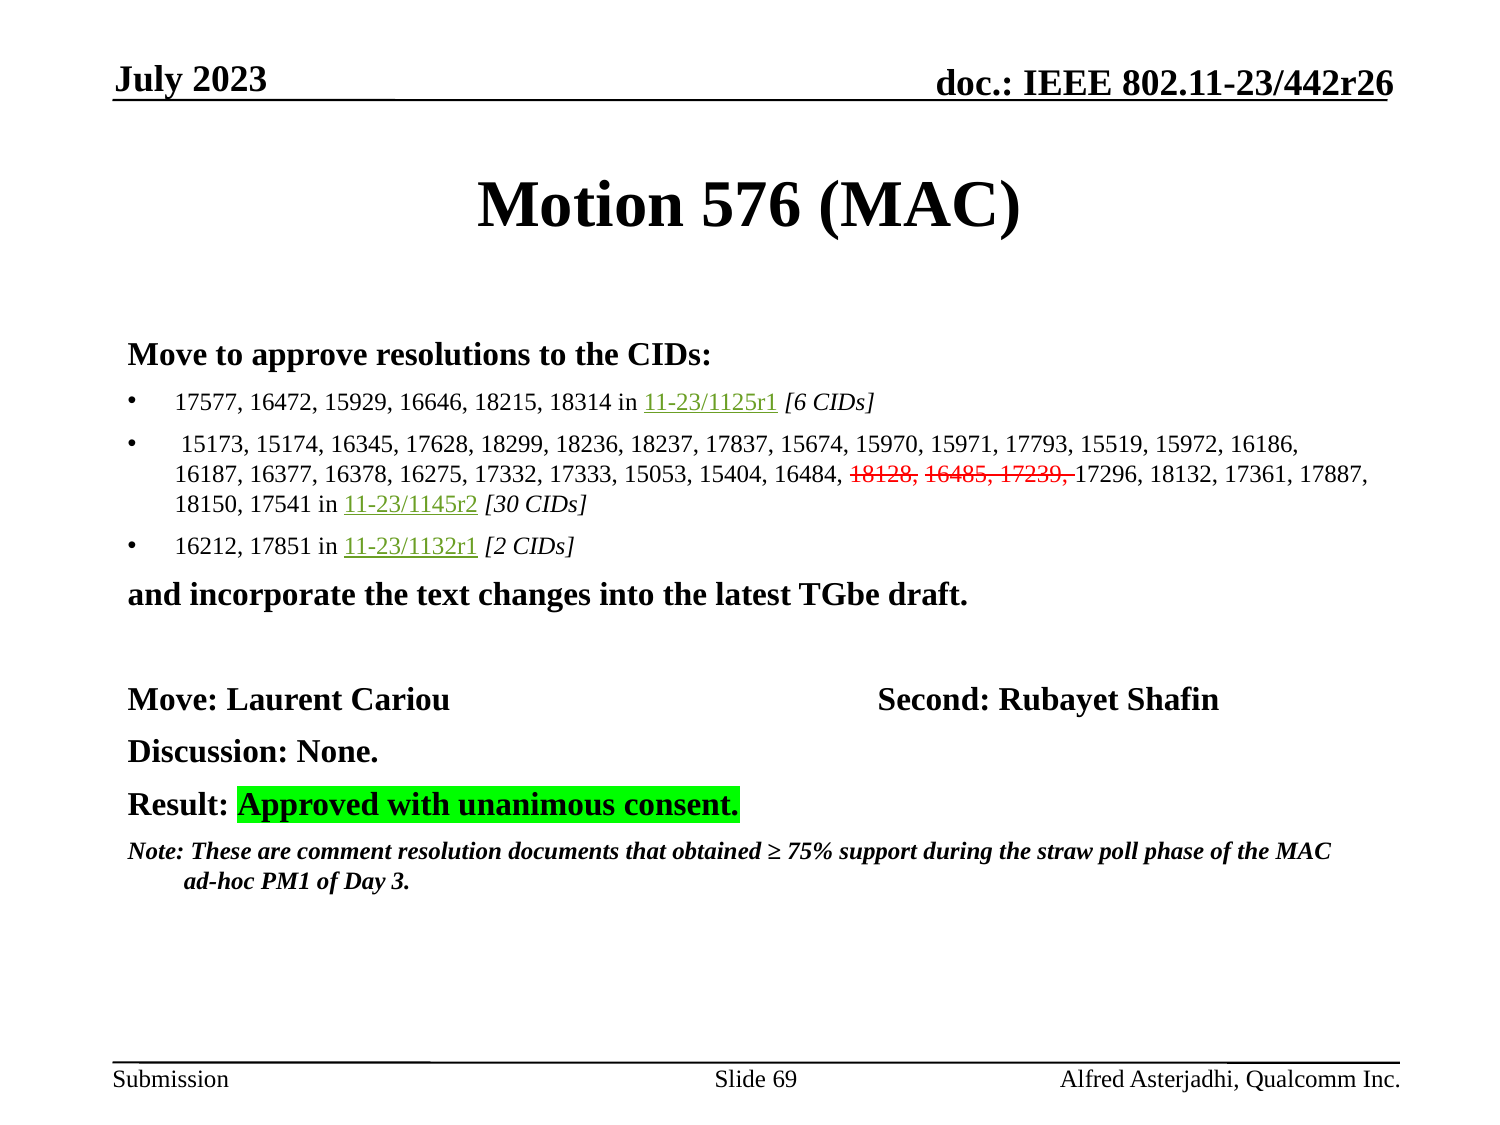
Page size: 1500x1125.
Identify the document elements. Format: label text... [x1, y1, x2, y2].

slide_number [114, 54, 423, 100]
footer Alfred Asterjadhi, Qualcomm Inc. [878, 1061, 1402, 1093]
list Move to approve resolutions to the CIDs: 17577, 16472, 15929, 16646, 18215, 18314 in 11-23/1125r1 [6 CIDs] 15173, 15174, 16345, 17628, 18299, 18236, 18237, 17837, 15674, 15970, 15971, 17793, 15519, 15972, 16186, 16187, 16377, 16378, 16275, 17332, 17333, 15053, 15404, 16484, 18128, 16485, 17239, 17296, 18132, 17361, 17887, 18150, 17541 in 11-23/1145r2 [30 CIDs] 16212, 17851 in 11-23/1132r1 [2 CIDs] and incorporate the text changes into the latest TGbe draft. Move: Laurent Cariou Second: Rubayet Shafin Discussion: None. Result: Approved with unanimous consent. Note: These are comment resolution documents that obtained ≥ 75% support during the straw poll phase of the MAC ad-hoc PM1 of Day 3. [112, 324, 1388, 1063]
slide_number Slide 69 [712, 1061, 800, 1123]
title Motion 576 (MAC) [112, 112, 1388, 288]
